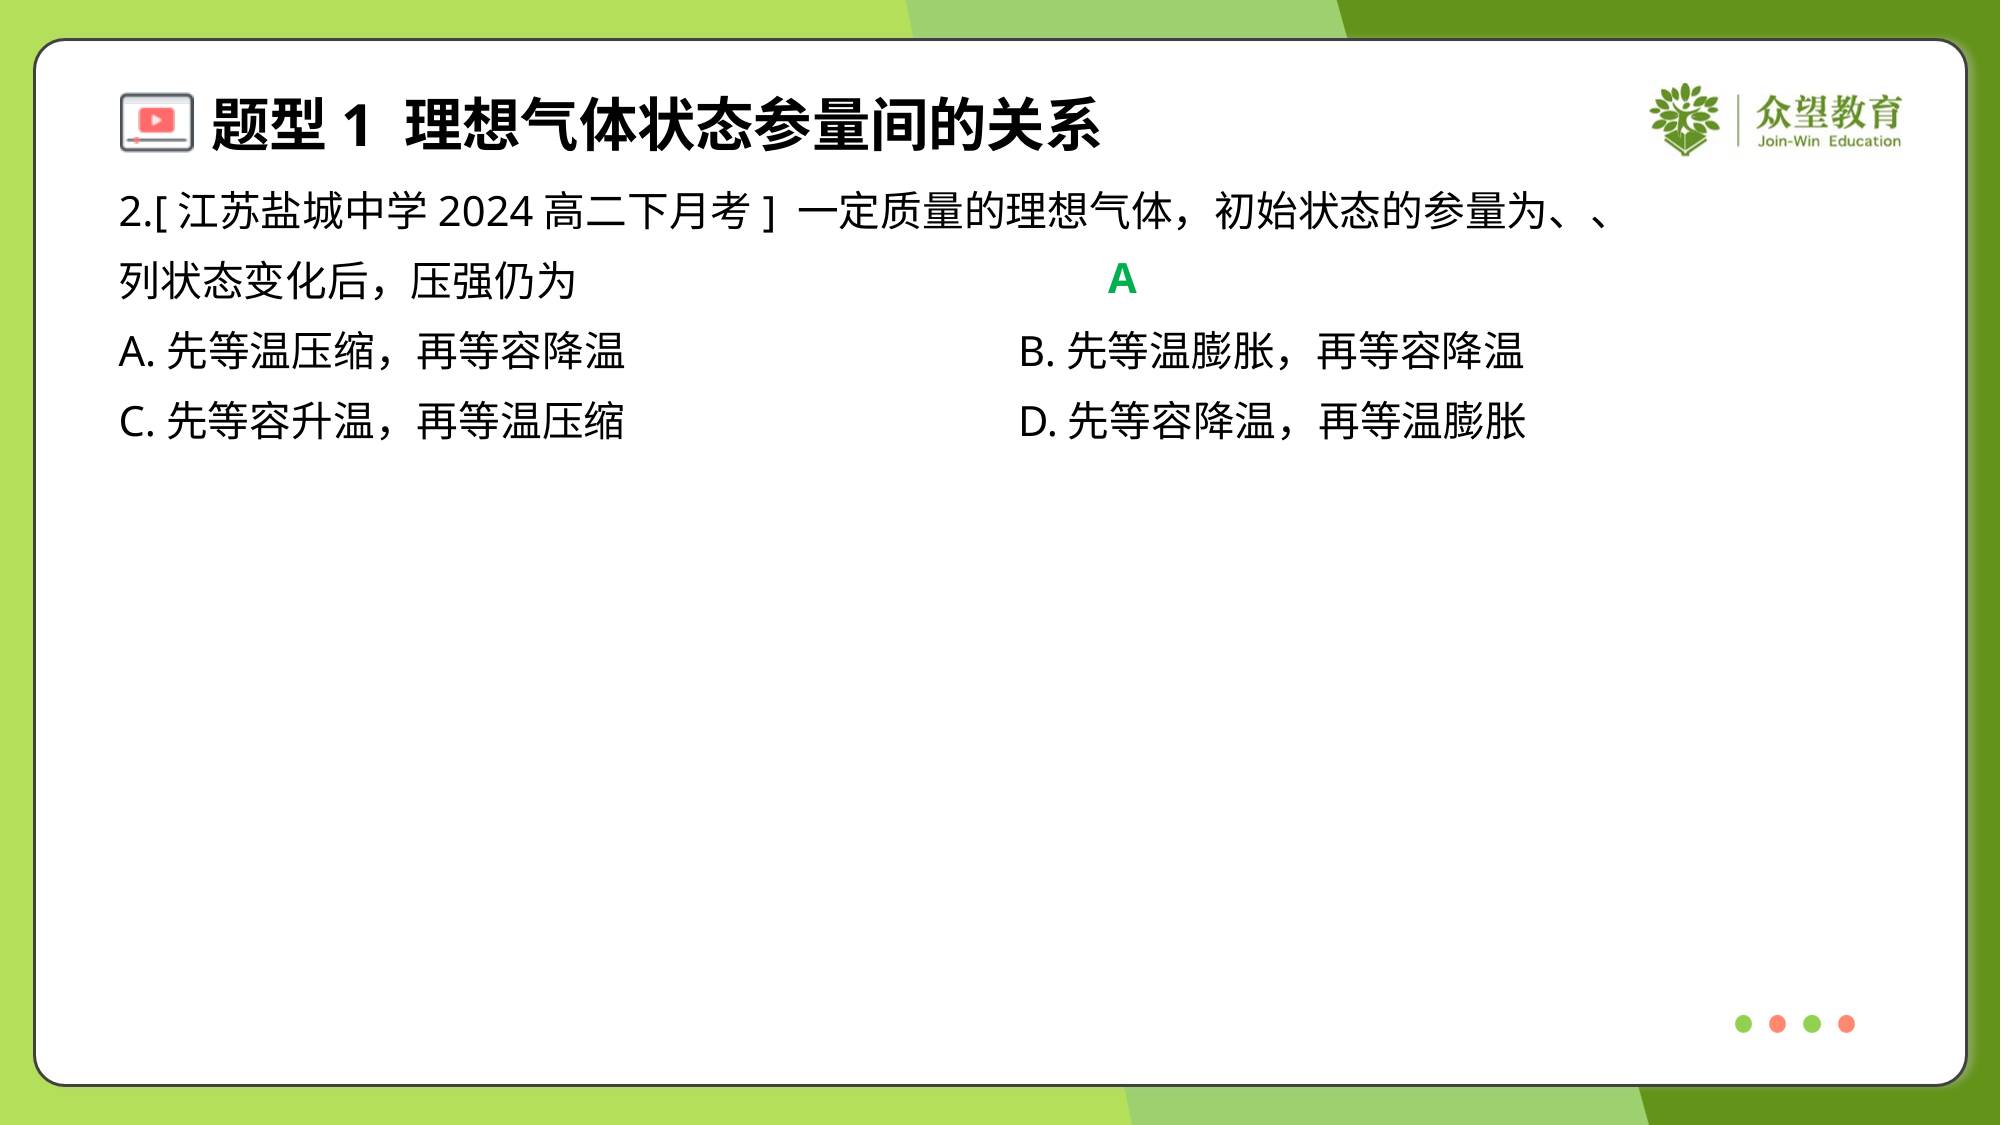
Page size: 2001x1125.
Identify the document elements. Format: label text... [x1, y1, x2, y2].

text_box A.先等温压缩，再等容降温 B.先等温膨胀，再等容降温 C.先等容升温，再等温压缩 D.先等容降温，再等温膨胀 [118, 299, 1883, 438]
text_box A [1091, 231, 1154, 296]
picture [0, 0, 2000, 1125]
